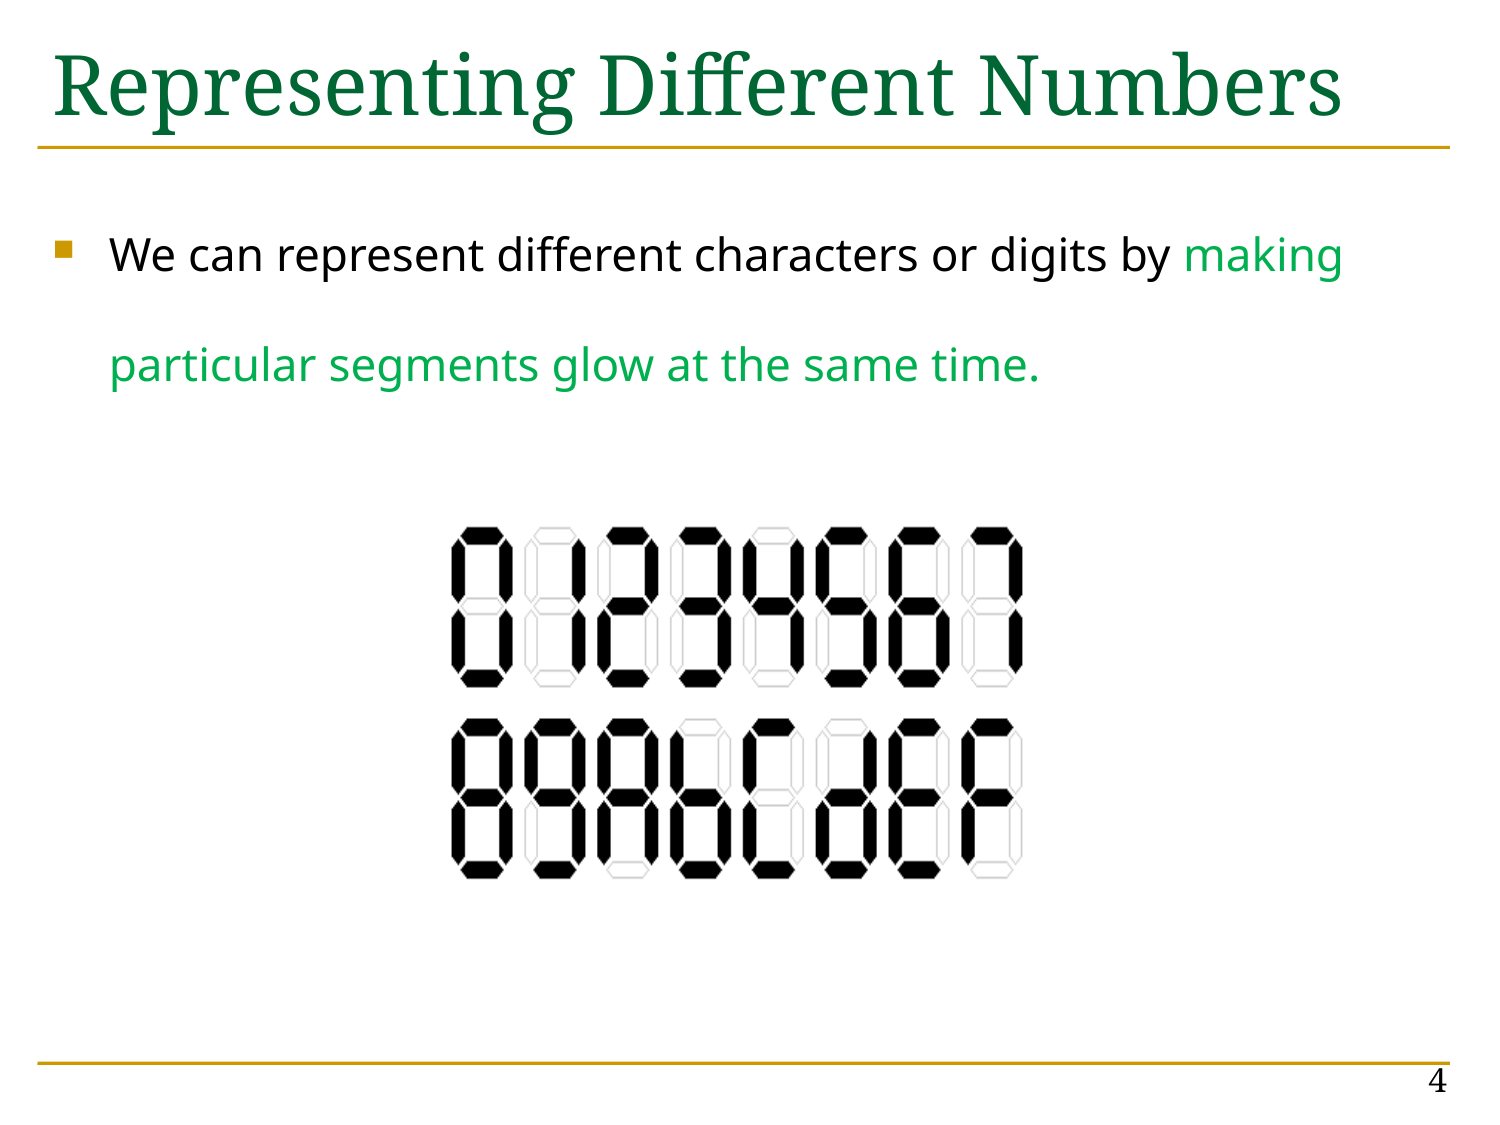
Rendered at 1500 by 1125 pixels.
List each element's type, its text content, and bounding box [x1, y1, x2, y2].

title Representing Different Numbers [37, 24, 1450, 163]
slide_number 4 [1111, 1036, 1462, 1112]
list We can represent different characters or digits by making particular segments glow at the same time. [37, 163, 1450, 1016]
picture [437, 512, 1030, 887]
